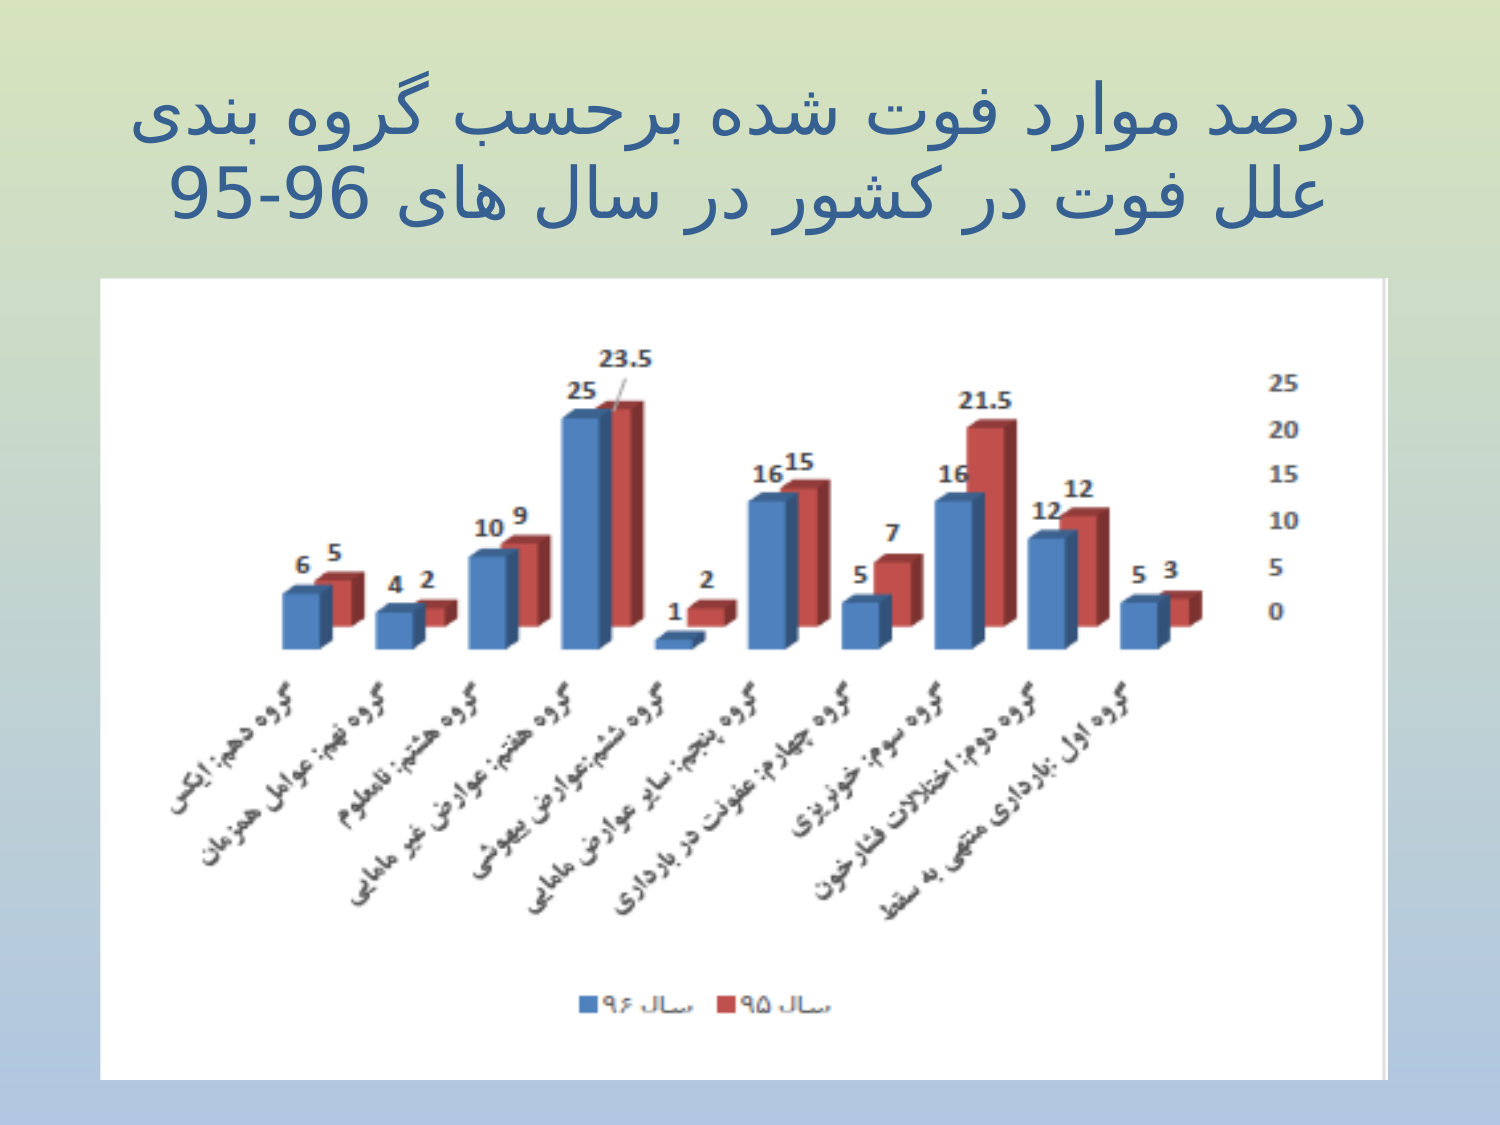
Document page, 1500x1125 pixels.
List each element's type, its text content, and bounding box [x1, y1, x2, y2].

picture [100, 278, 1389, 1081]
title درصد موارد فوت شده برحسب گروه بندی علل فوت در کشور در سال های 96-95 [74, 54, 1425, 243]
